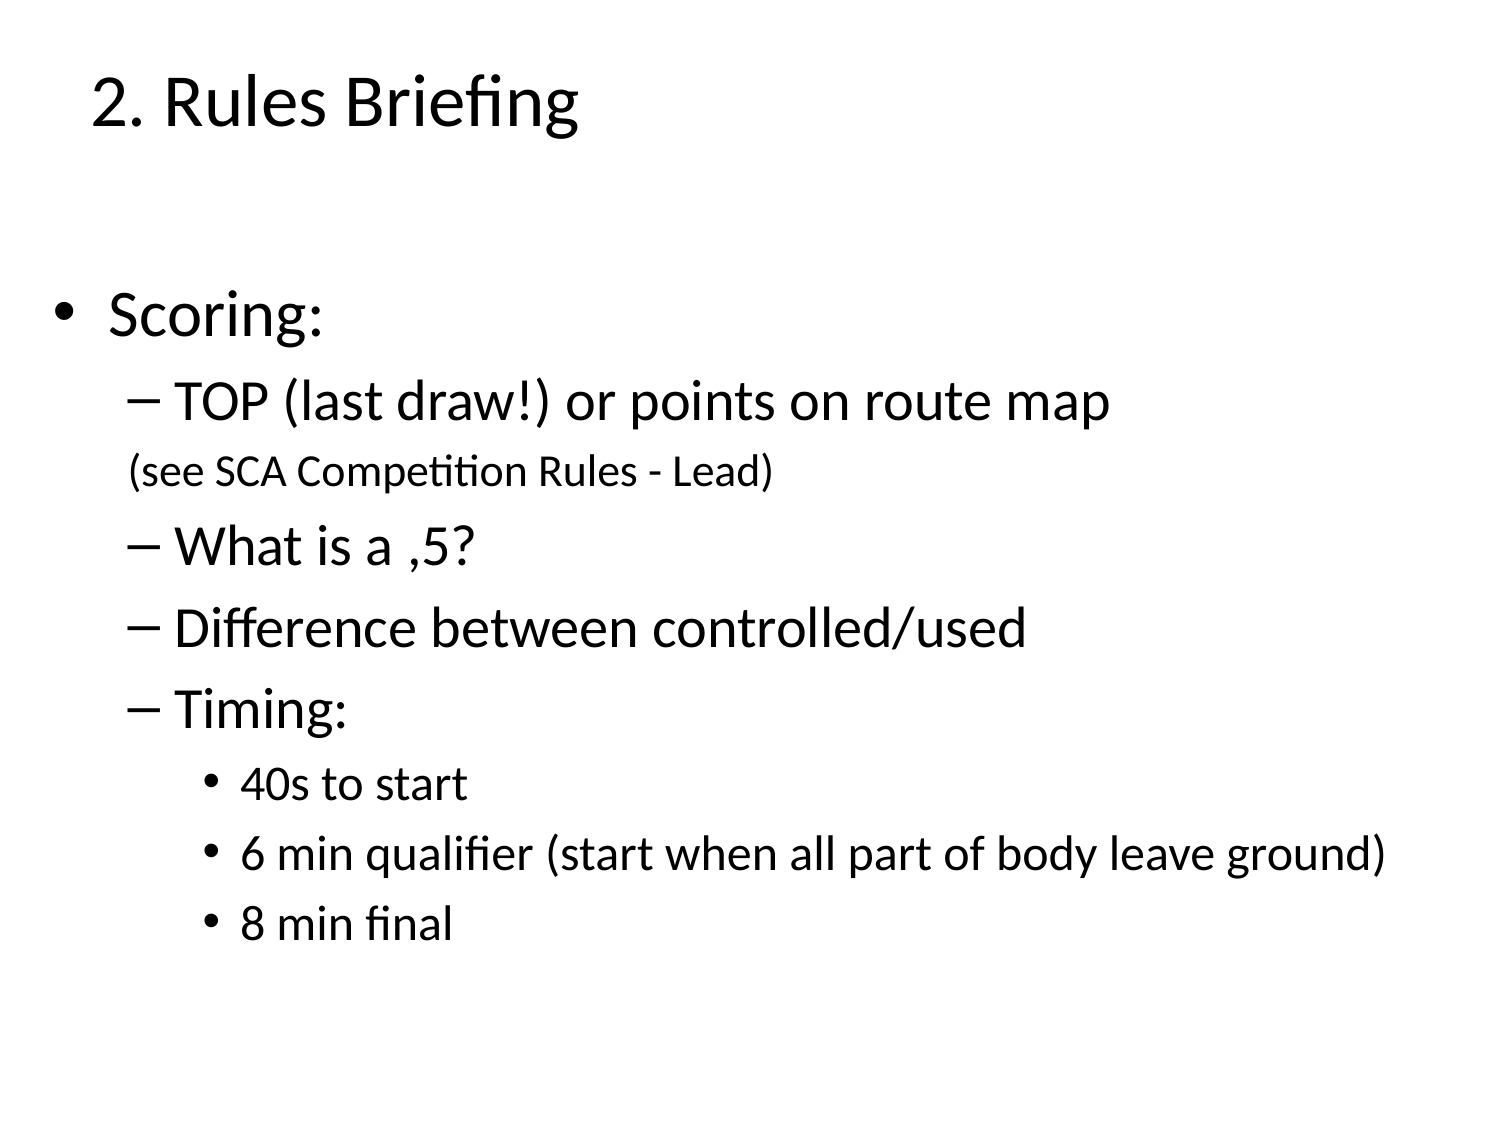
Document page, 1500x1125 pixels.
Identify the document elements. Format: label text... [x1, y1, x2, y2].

title 2. Rules Briefing [75, 2, 1425, 191]
list Scoring: TOP (last draw!) or points on route map (see SCA Competition Rules - Lead) What is a ,5? Difference between controlled/used Timing: 40s to start 6 min qualifier (start when all part of body leave ground) 8 min final [37, 262, 1438, 1005]
